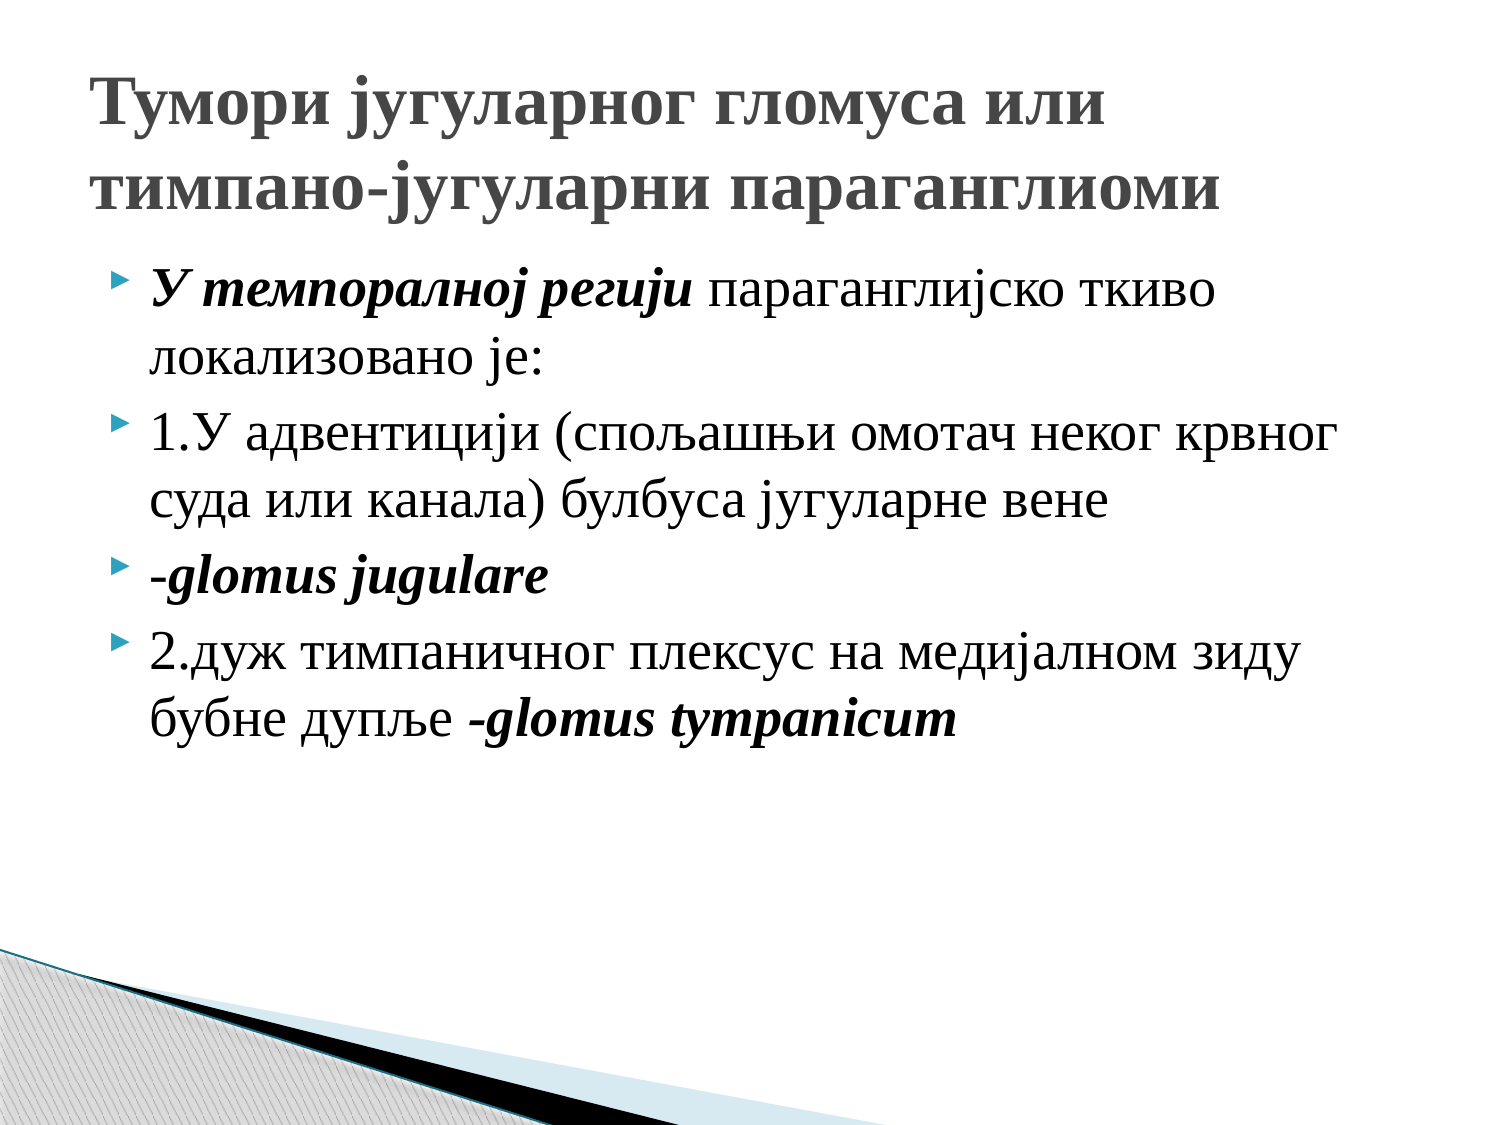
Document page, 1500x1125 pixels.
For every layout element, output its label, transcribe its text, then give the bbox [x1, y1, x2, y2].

list У темпоралној регији параганглијско ткиво локализовано је: 1.У адвентицији (спољашњи омотач неког крвног суда или канала) булбуса југуларне вене -glomus jugulare 2.дуж тимпаничног плексус на медијалном зиду бубне дупље -glomus tympanicum [74, 242, 1426, 986]
title Тумори југуларног гломуса или тимпано-југуларни параганглиоми [75, 45, 1425, 233]
